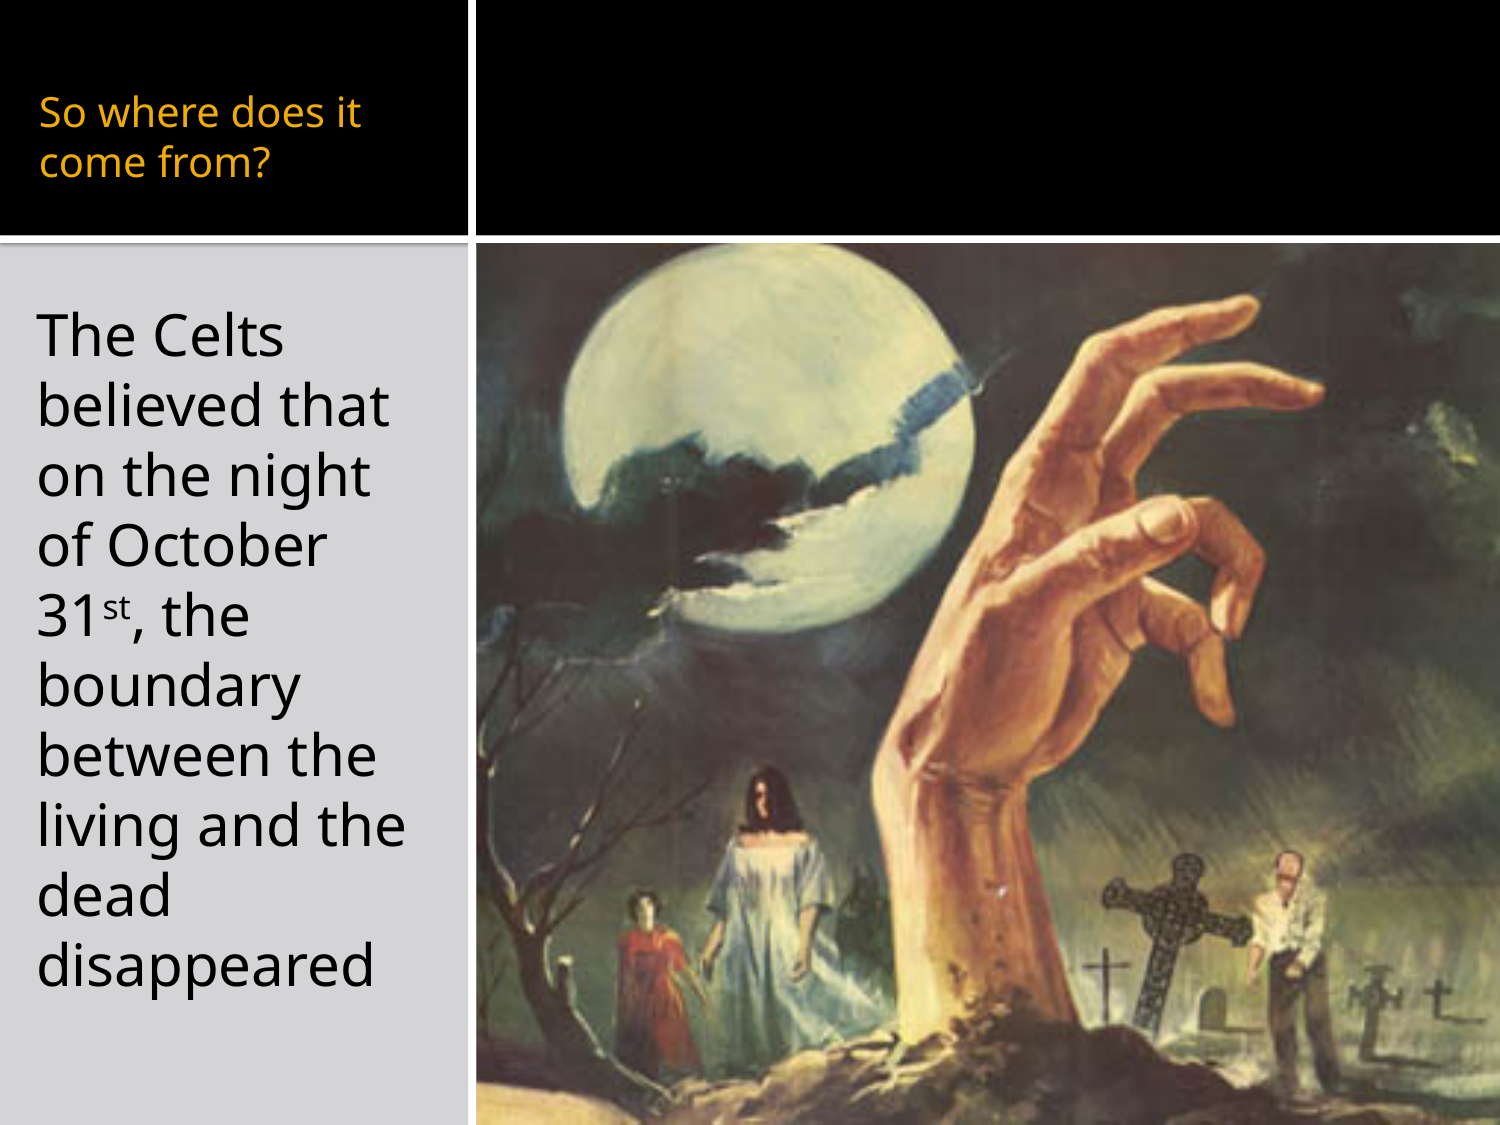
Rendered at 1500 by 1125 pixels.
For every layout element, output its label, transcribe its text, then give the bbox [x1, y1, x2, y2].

title So where does it come from? [26, 25, 442, 186]
picture [476, 243, 1500, 1125]
list The Celts believed that on the night of October 31st, the boundary between the living and the dead disappeared [26, 283, 433, 1034]
